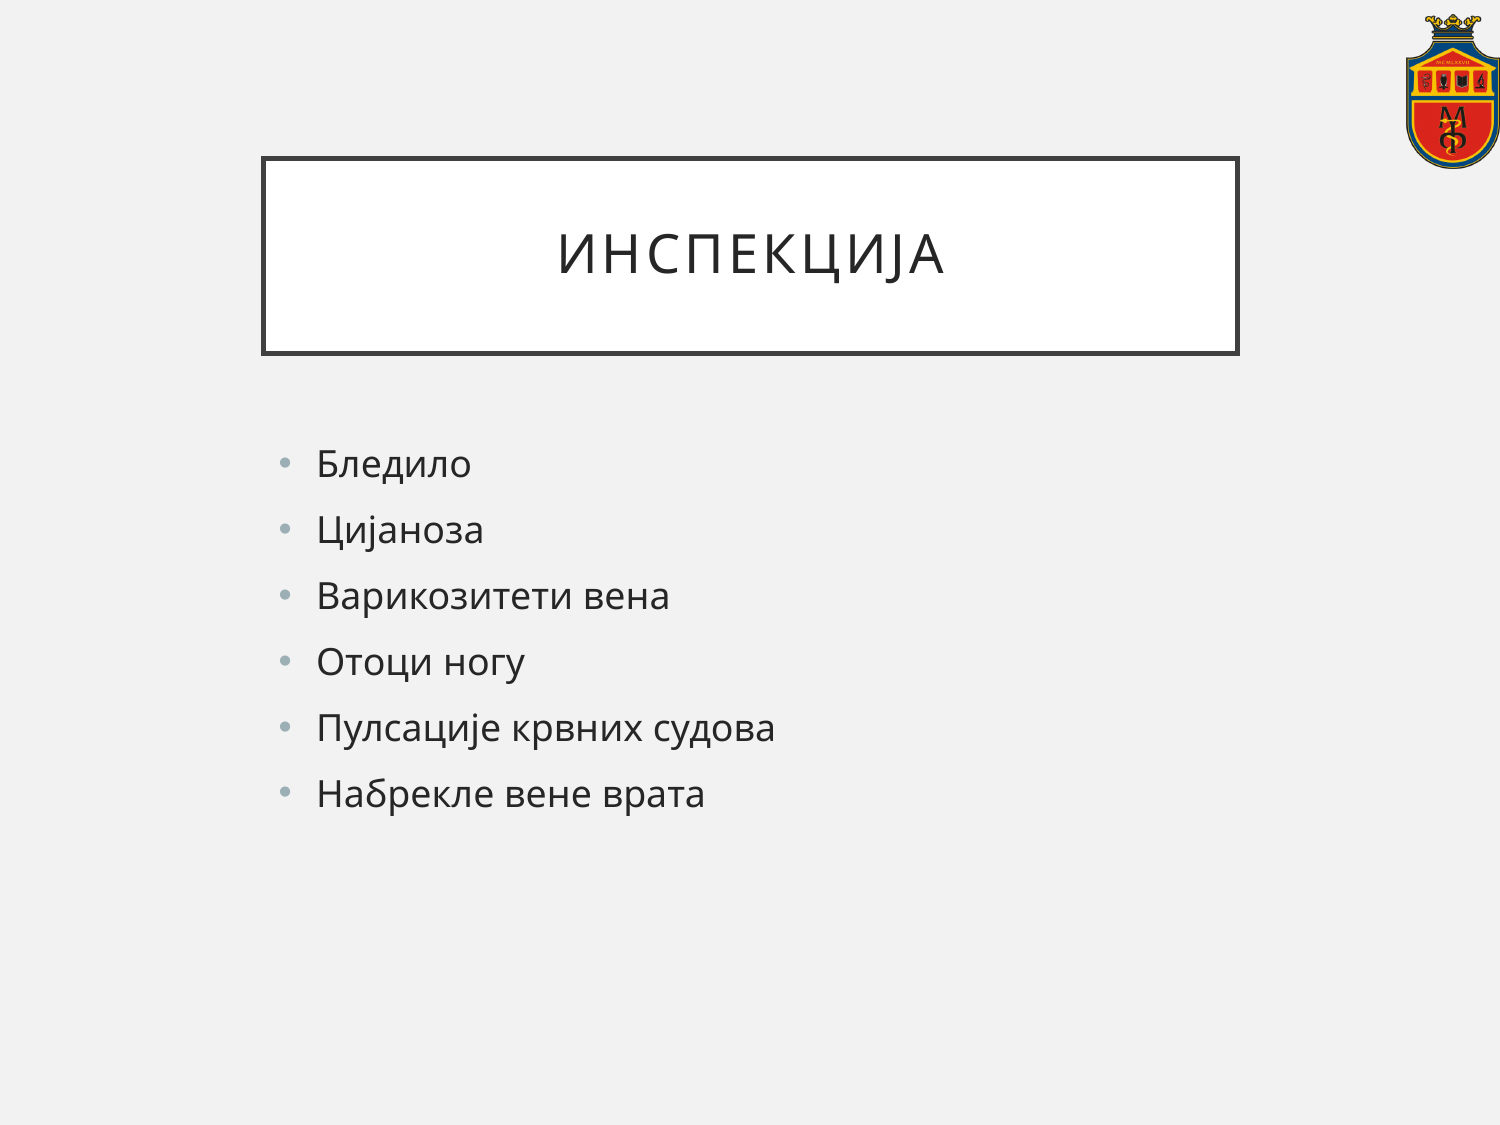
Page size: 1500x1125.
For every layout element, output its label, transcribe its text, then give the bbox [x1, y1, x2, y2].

title Инспекција [261, 156, 1240, 356]
picture [1406, 14, 1500, 169]
list Бледило Цијаноза Варикозитети вена Отоци ногу Пулсације крвних судова Набрекле вене врата [263, 432, 1238, 942]
